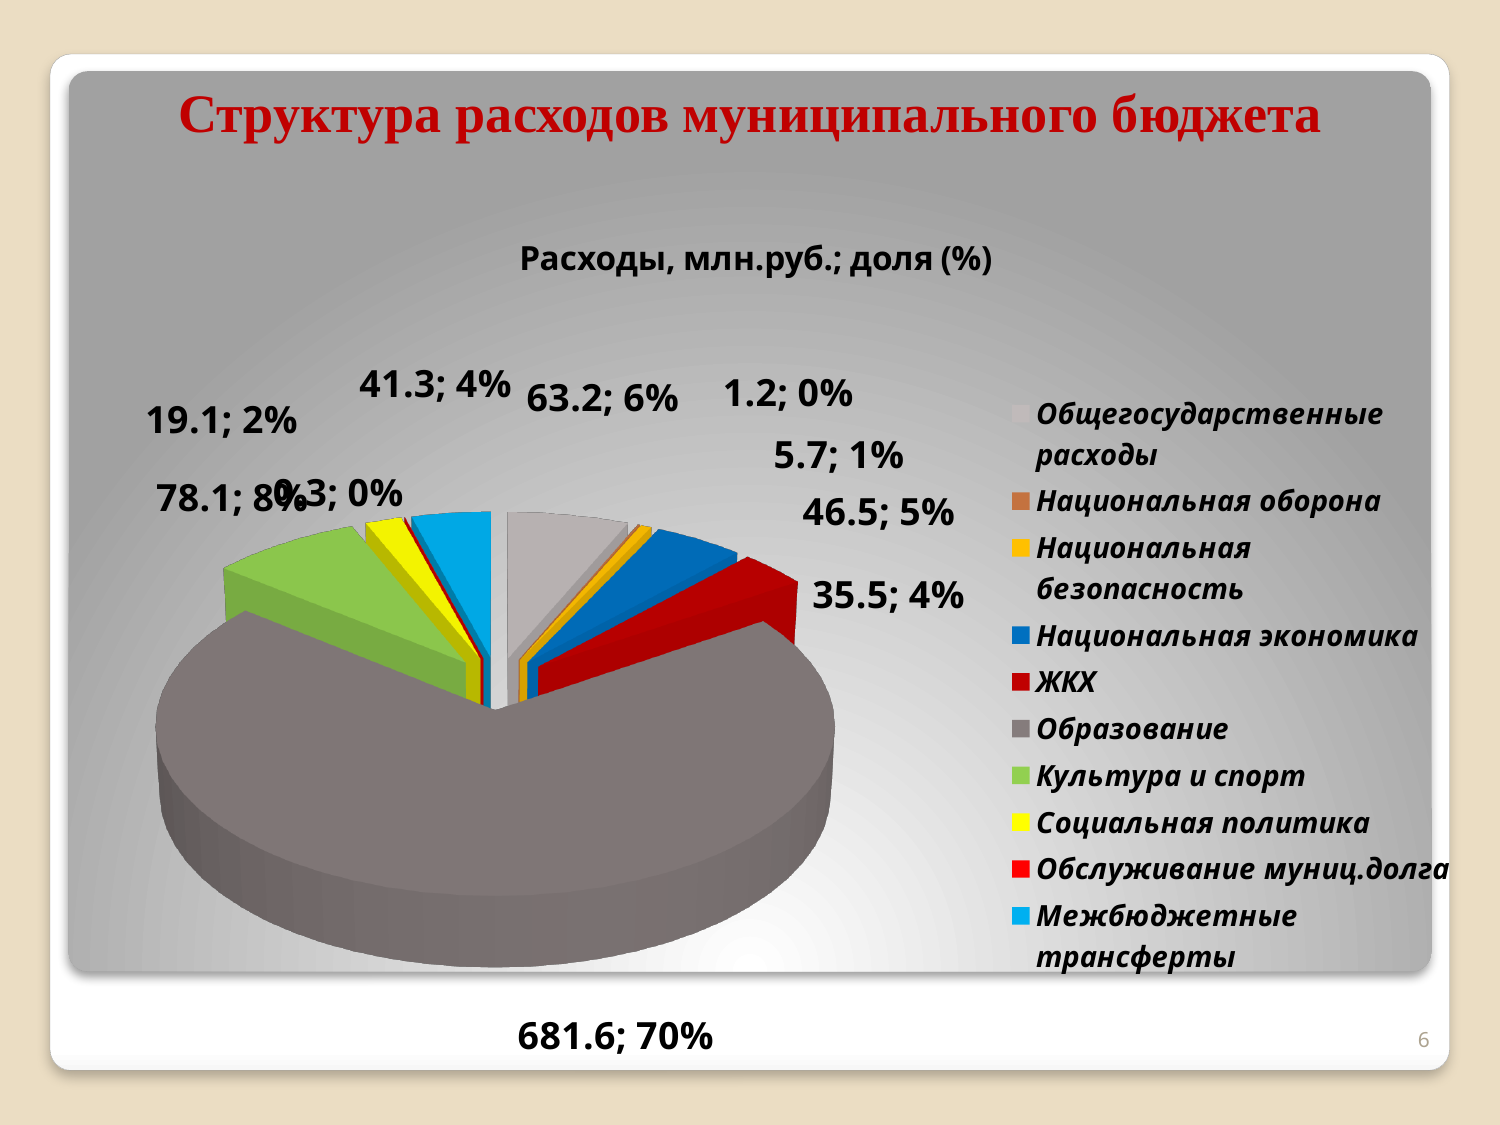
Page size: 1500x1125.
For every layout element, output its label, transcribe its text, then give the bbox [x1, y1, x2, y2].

chart [41, 198, 1472, 1125]
title Структура расходов муниципального бюджета [135, 66, 1366, 151]
